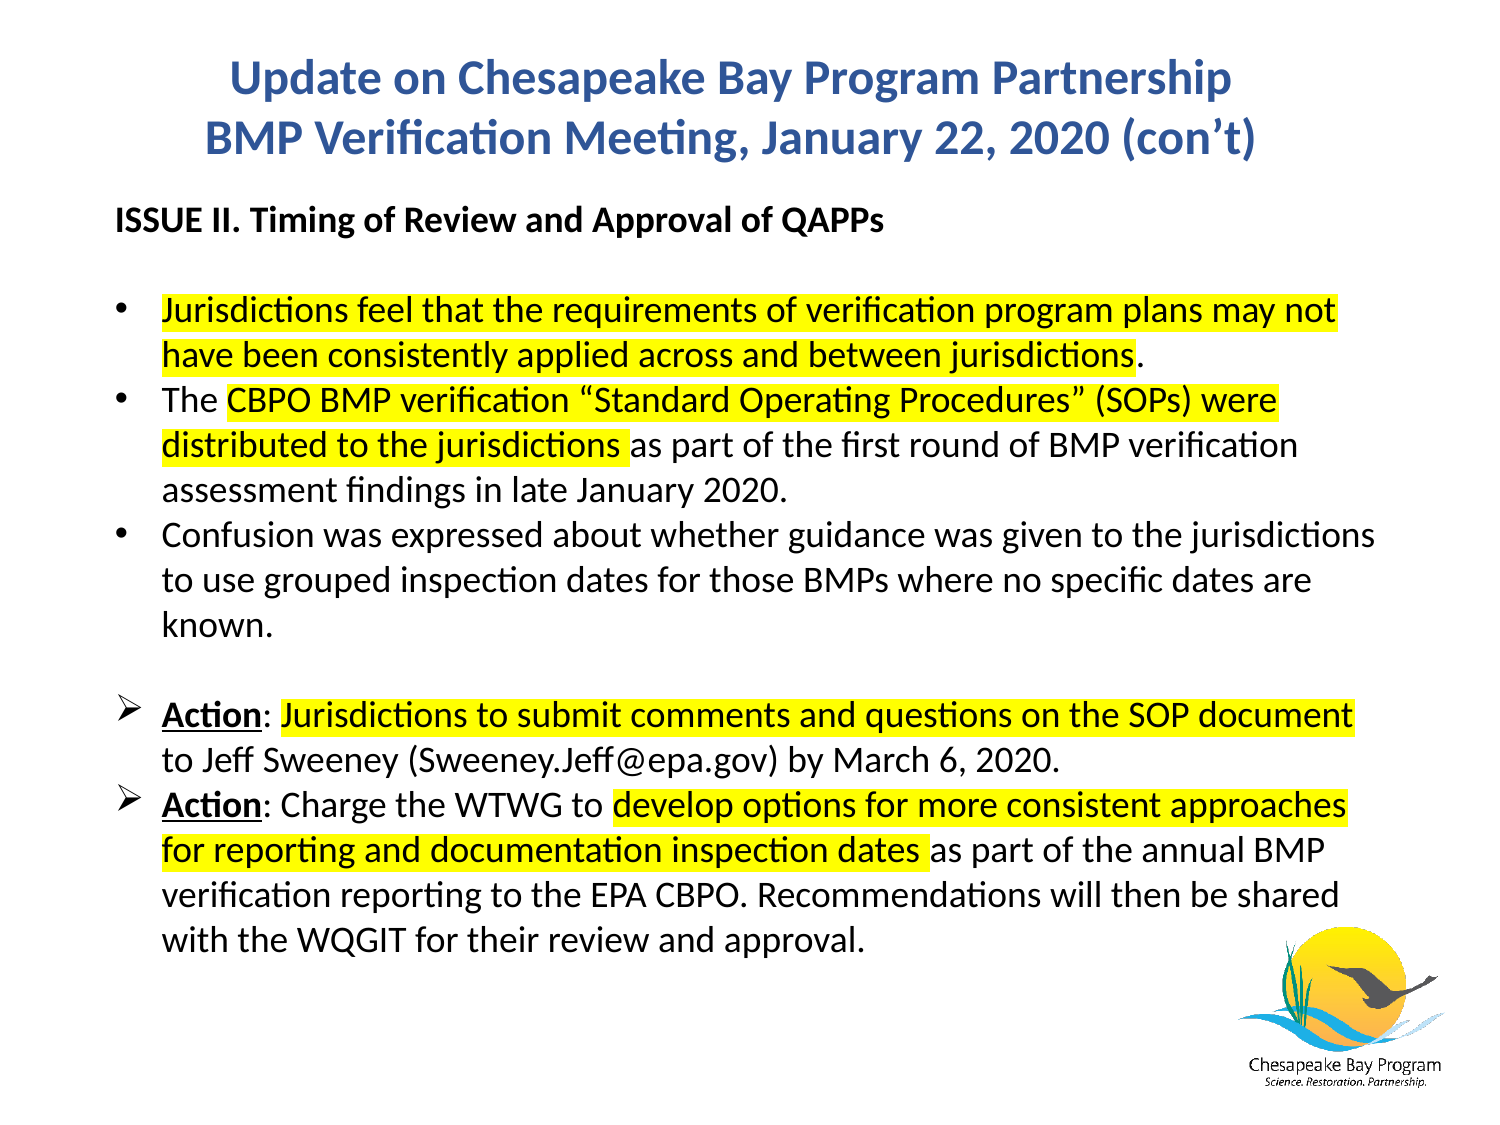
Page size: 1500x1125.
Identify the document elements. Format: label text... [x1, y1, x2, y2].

text_box Update on Chesapeake Bay Program Partnership BMP Verification Meeting, January 22, 2020 (con’t) [162, 37, 1300, 173]
picture [1237, 925, 1445, 1088]
text_box ISSUE II. Timing of Review and Approval of QAPPs Jurisdictions feel that the requirements of verification program plans may not have been consistently applied across and between jurisdictions. The CBPO BMP verification “Standard Operating Procedures” (SOPs) were distributed to the jurisdictions as part of the first round of BMP verification assessment findings in late January 2020. Confusion was expressed about whether guidance was given to the jurisdictions to use grouped inspection dates for those BMPs where no specific dates are known. Action: Jurisdictions to submit comments and questions on the SOP document to Jeff Sweeney (Sweeney.Jeff@epa.gov) by March 6, 2020. Action: Charge the WTWG to develop options for more consistent approaches for reporting and documentation inspection dates as part of the annual BMP verification reporting to the EPA CBPO. Recommendations will then be shared with the WQGIT for their review and approval. [99, 187, 1400, 1013]
